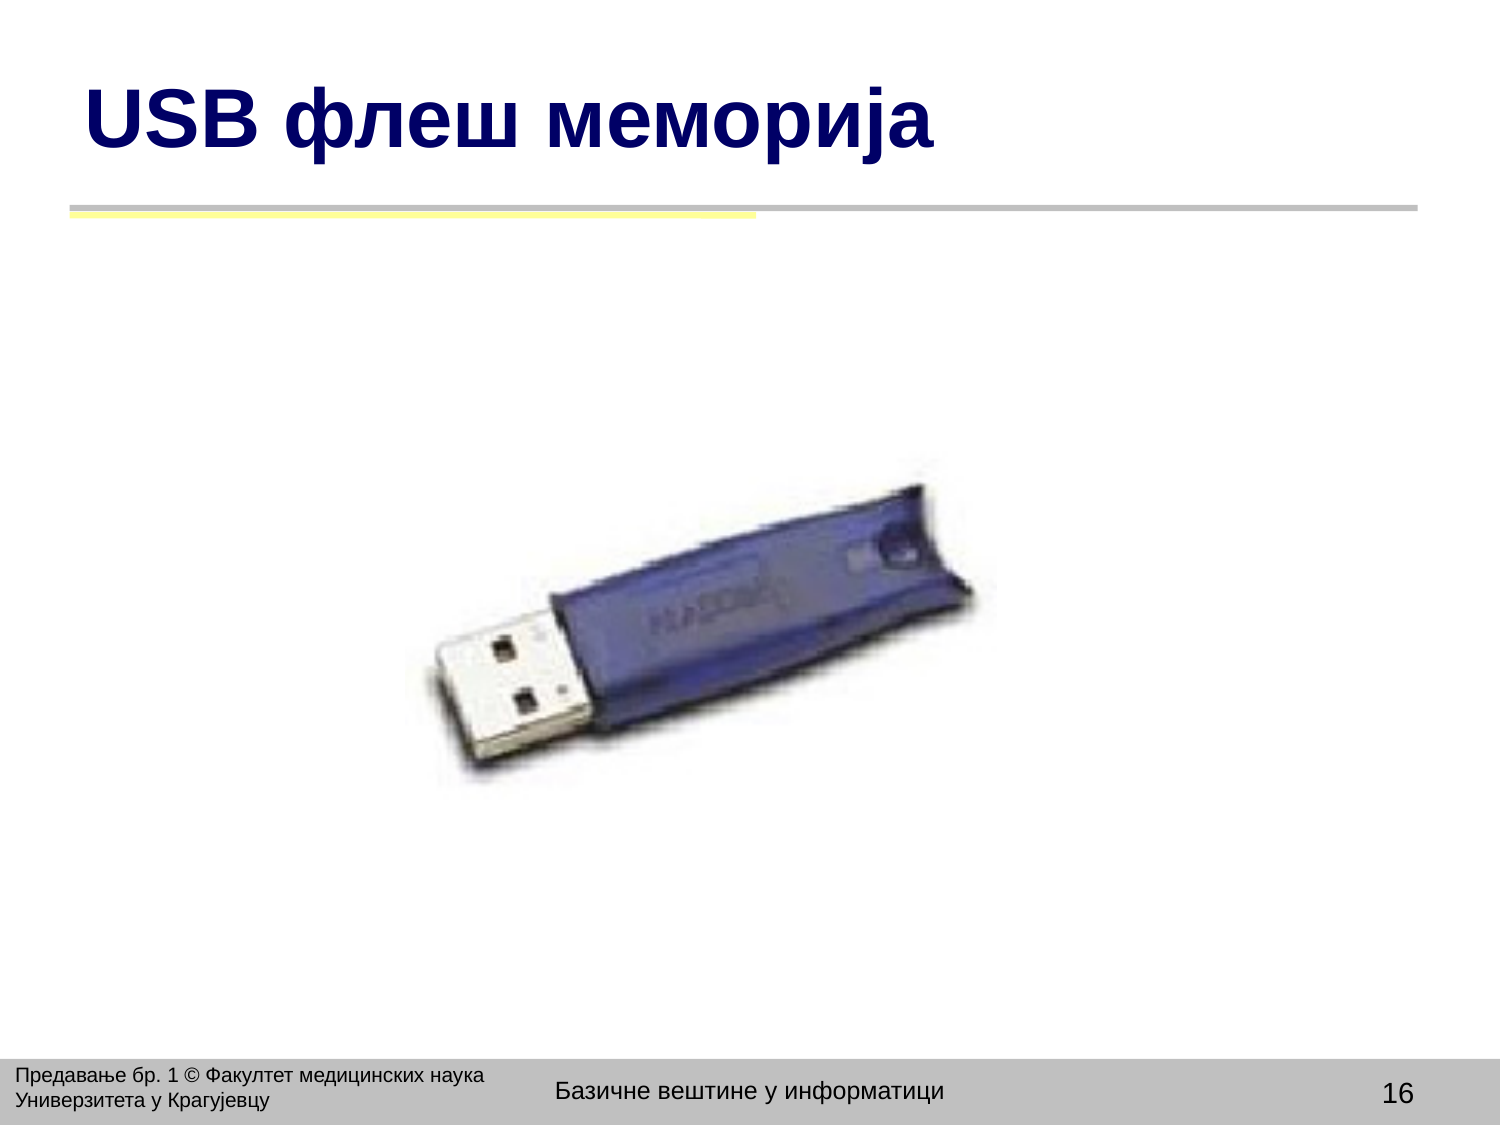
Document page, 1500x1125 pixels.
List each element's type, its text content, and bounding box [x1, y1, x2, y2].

slide_number 16 [1079, 1066, 1430, 1125]
slide_number Предавање бр. 1 © Факултет медицинских наука Универзитета у Крагујевцу [0, 1053, 599, 1108]
title USB флеш меморија [69, 19, 1426, 208]
footer Базичне вештине у информатици [512, 1066, 988, 1125]
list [405, 429, 997, 846]
